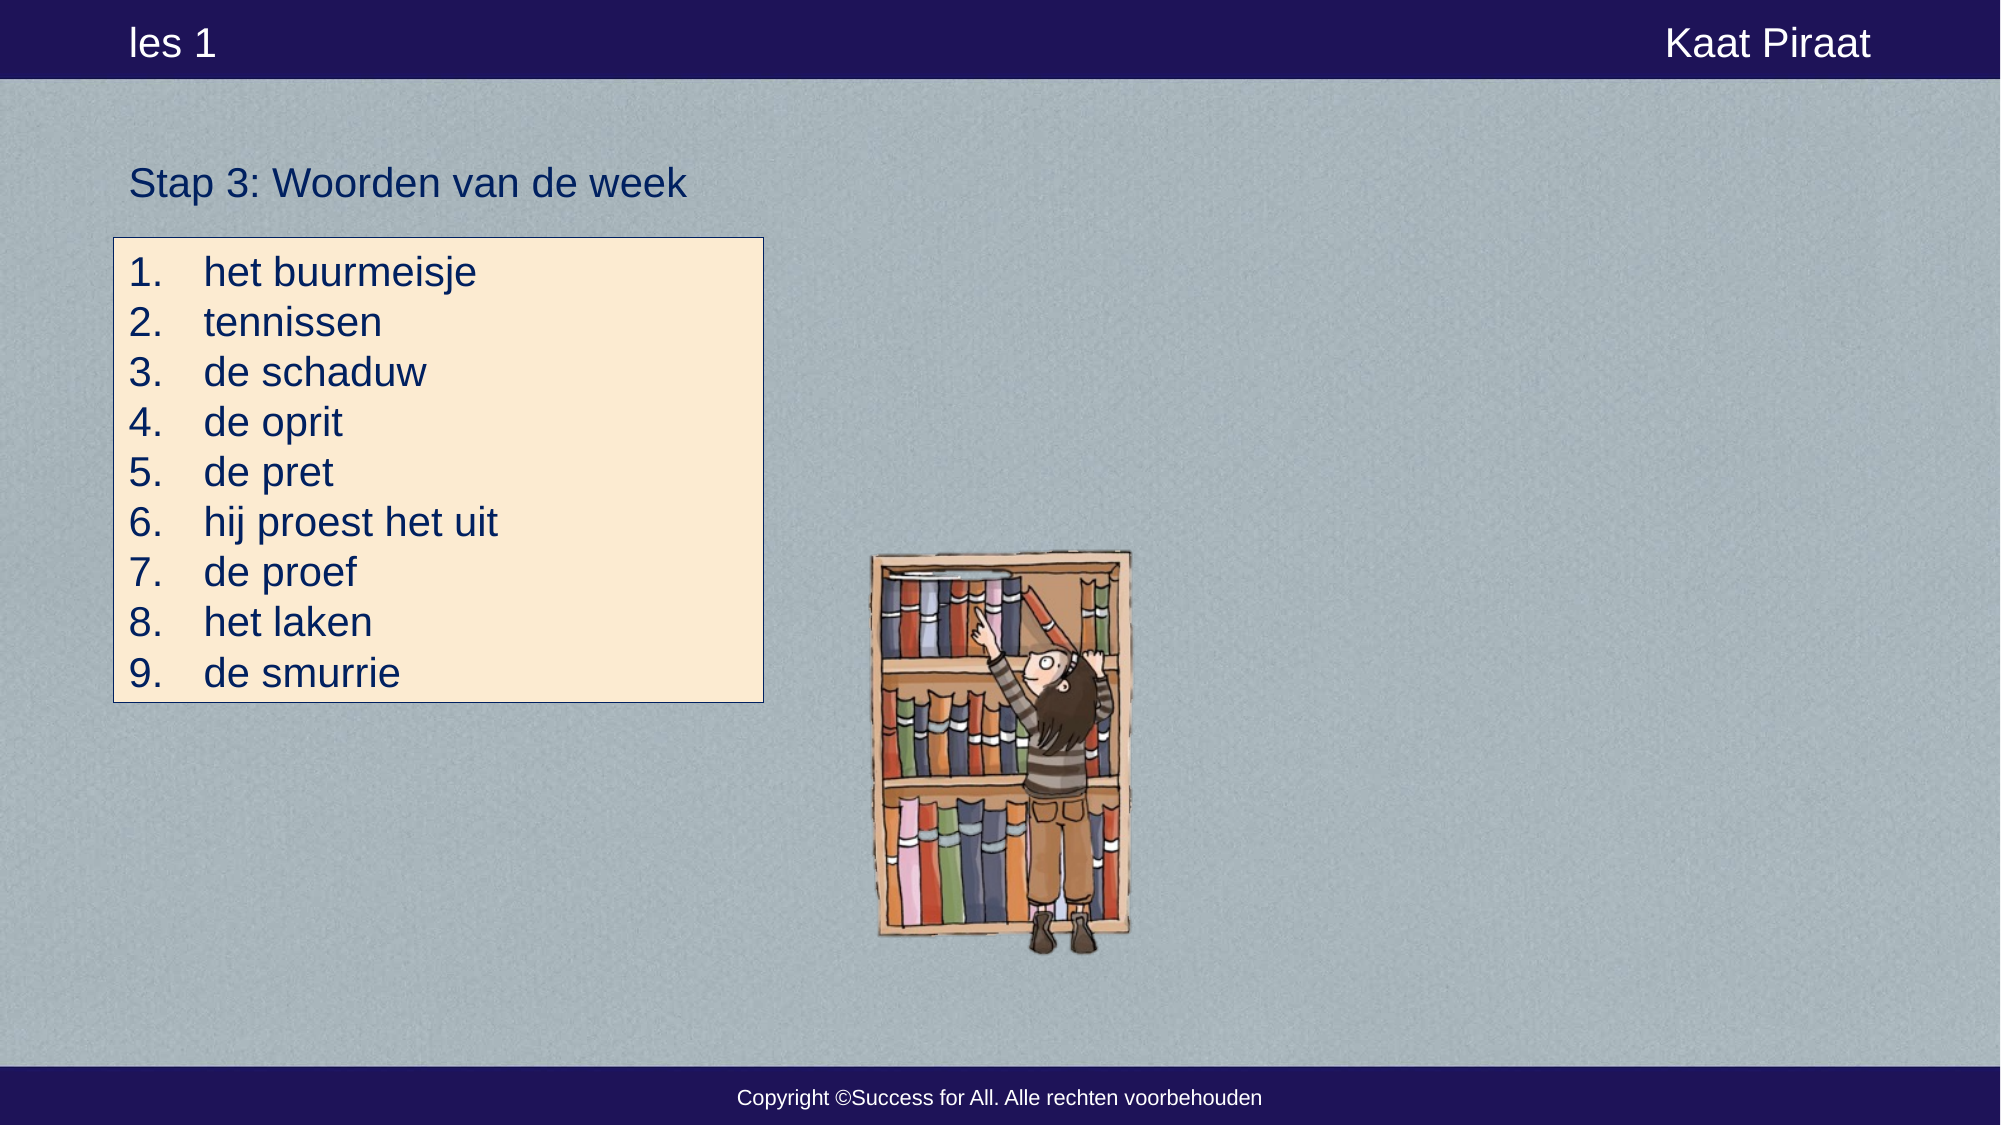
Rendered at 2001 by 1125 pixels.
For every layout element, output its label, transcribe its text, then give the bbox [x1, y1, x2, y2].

picture [0, 0, 2001, 1125]
text_box Copyright ©Success for All. Alle rechten voorbehouden [0, 1076, 2000, 1125]
text_box het buurmeisje tennissen de schaduw de oprit de pret hij proest het uit de proef het laken de smurrie [113, 237, 764, 703]
text_box les 1 [114, 8, 354, 73]
text_box Kaat Piraat [999, 8, 1886, 73]
text_box Stap 3: Woorden van de week [113, 148, 1635, 214]
